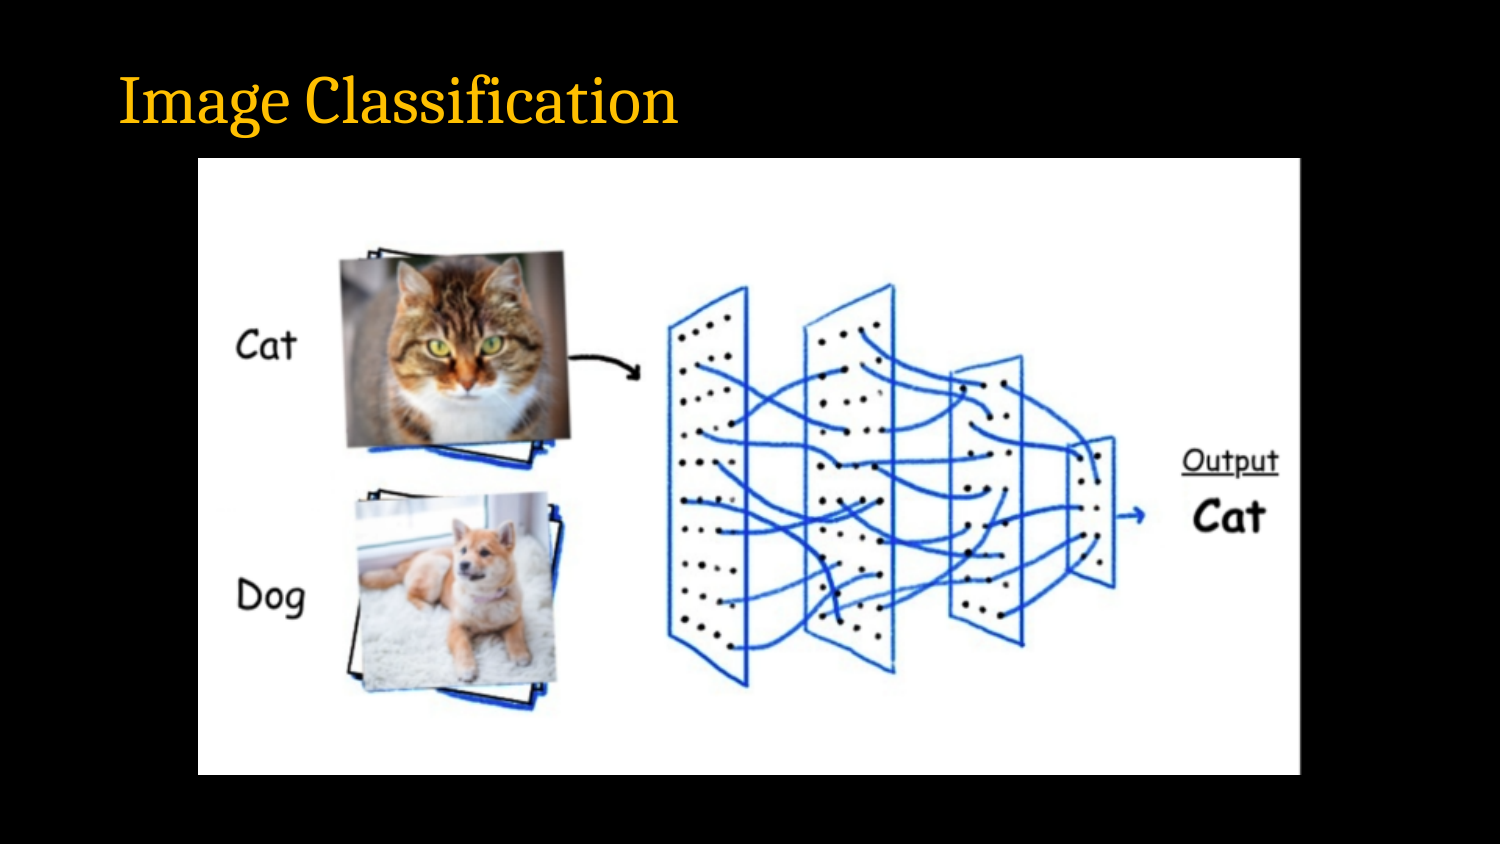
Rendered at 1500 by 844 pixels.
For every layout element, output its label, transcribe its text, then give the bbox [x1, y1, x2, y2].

picture [198, 158, 1302, 775]
title Image Classification [103, 44, 1397, 159]
